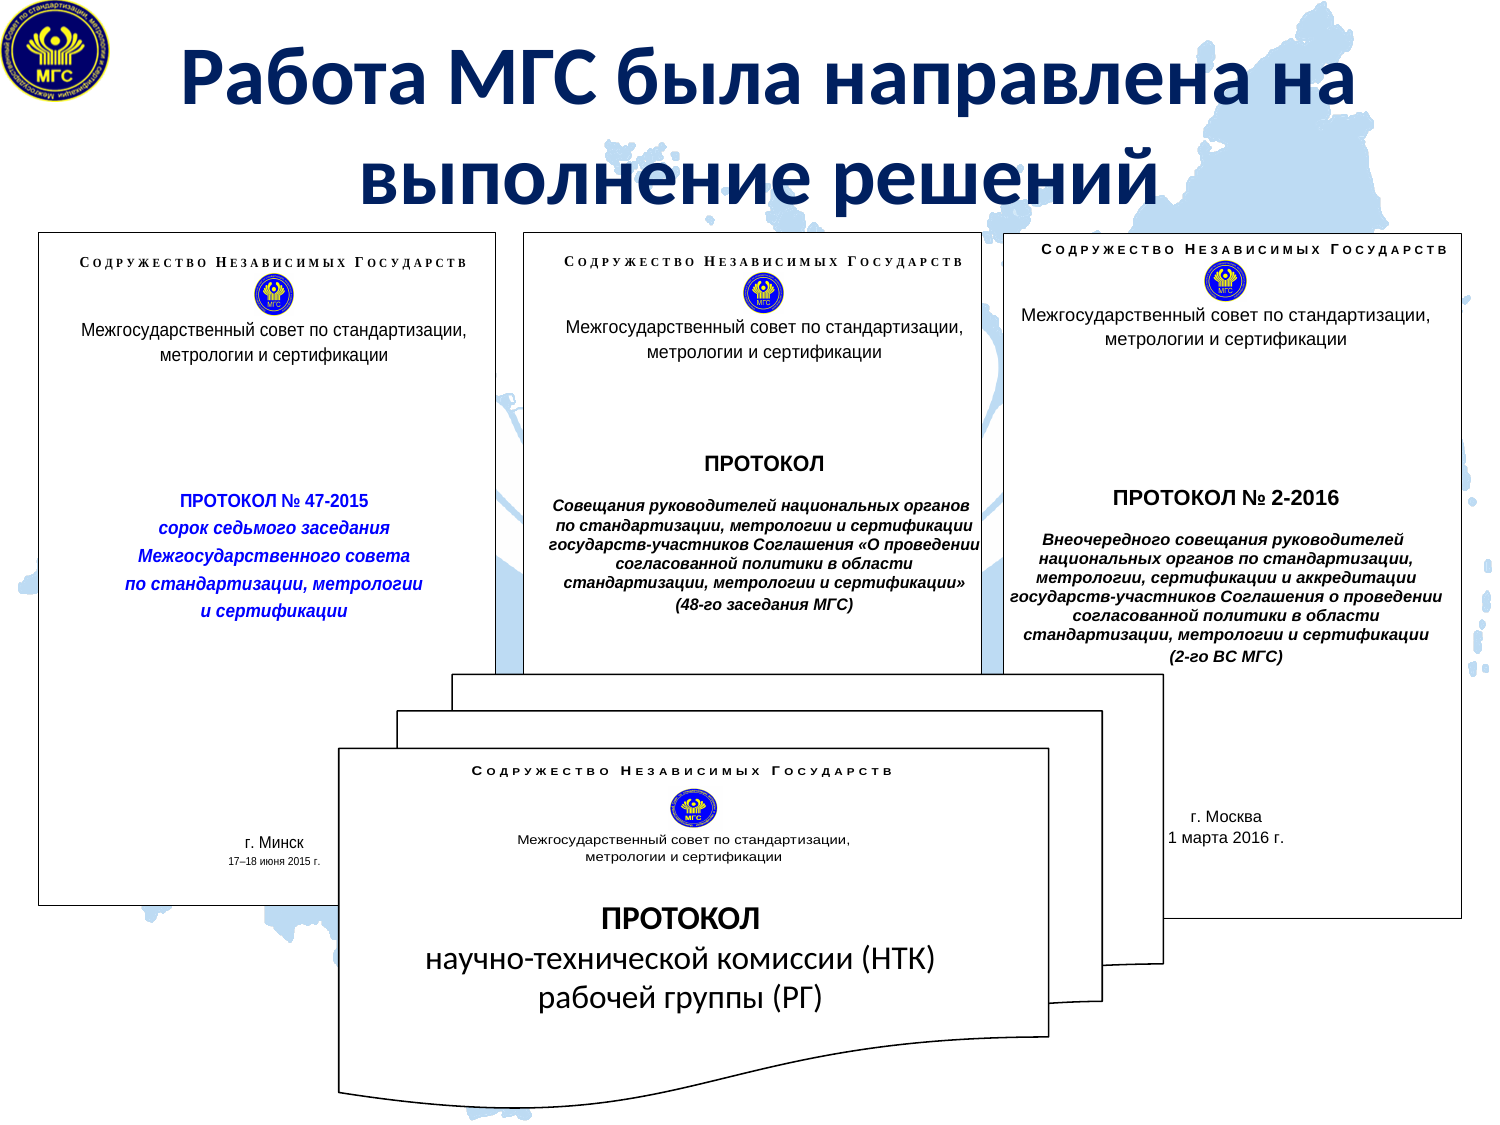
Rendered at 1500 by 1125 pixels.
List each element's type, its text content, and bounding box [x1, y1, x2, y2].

text_box ПРОТОКОЛ научно-технической комиссии (НТК) рабочей группы (РГ) [375, 888, 987, 1023]
text_box [36, 231, 498, 908]
text_box [336, 672, 1166, 1111]
picture [0, 0, 111, 103]
picture [63, 232, 982, 907]
picture [1001, 232, 1463, 919]
title Работа МГС была направлена на выполнение решений [94, 27, 1445, 216]
